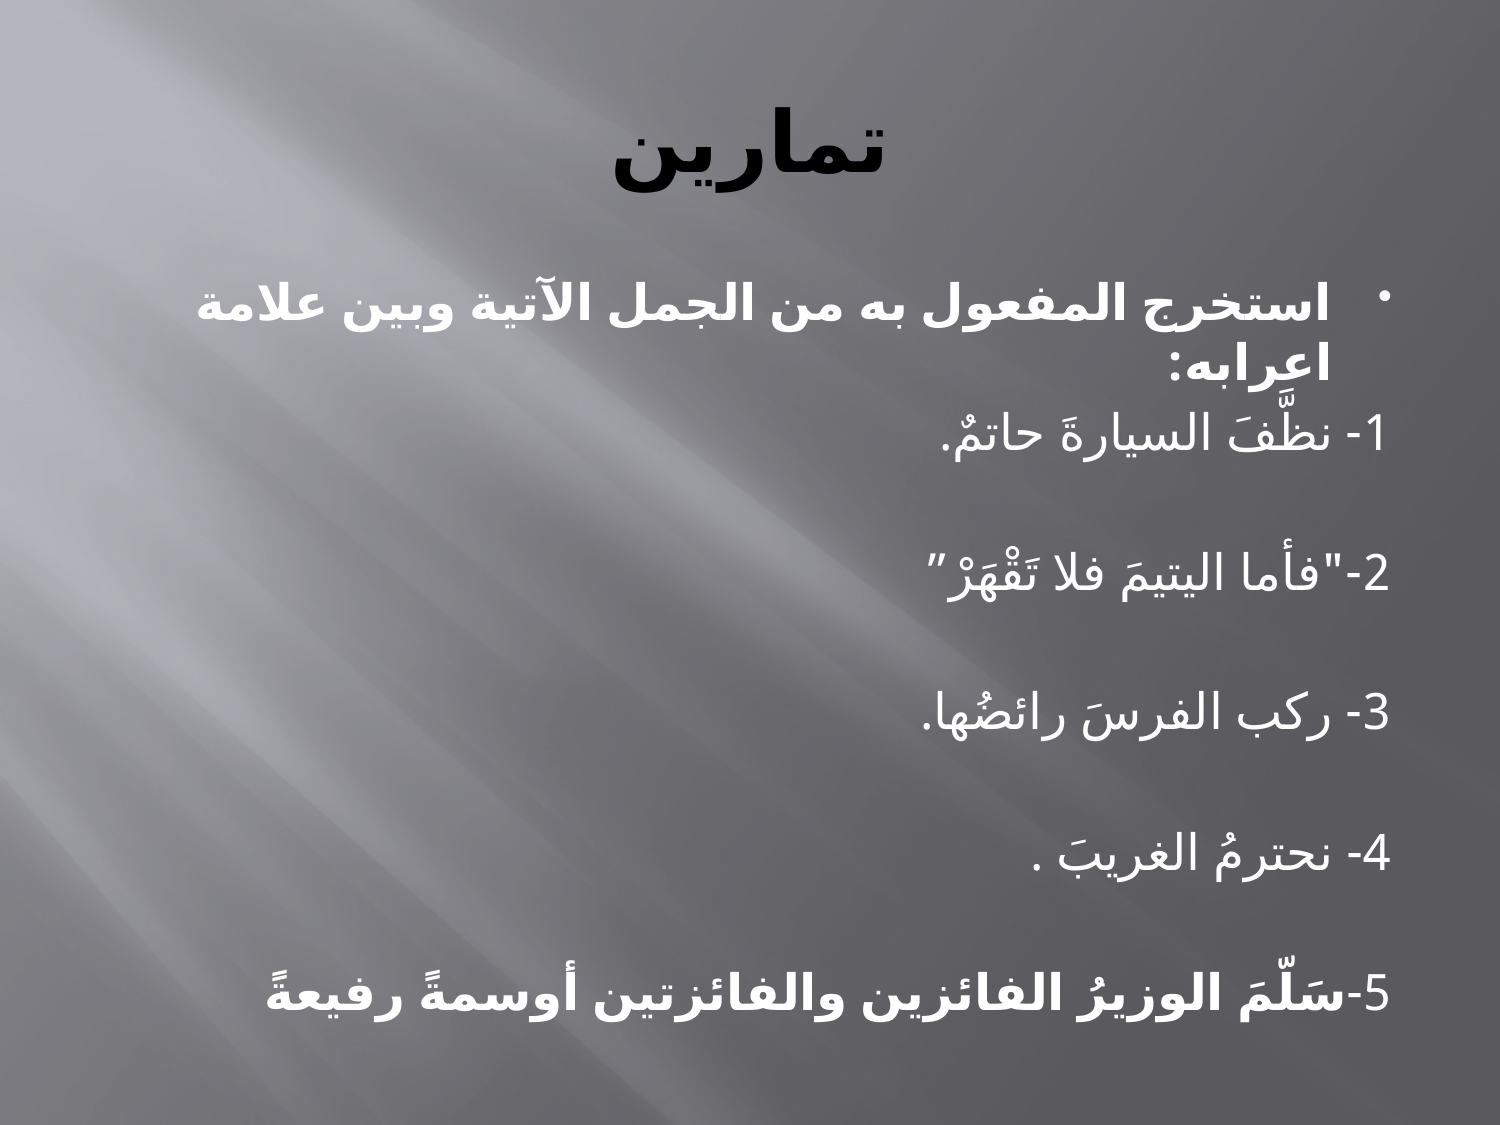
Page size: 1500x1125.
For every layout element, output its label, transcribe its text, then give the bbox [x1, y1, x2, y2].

list استخرج المفعول به من الجمل الآتية وبين علامة اعرابه: 1- نظَّفَ السيارةَ حاتمٌ. 2-"فأما اليتيمَ فلا تَقْهَرْ” 3- ركب الفرسَ رائضُها. 4- نحترمُ الغريبَ . 5-سَلّمَ الوزيرُ الفائزين والفائزتين أوسمةً رفيعةً [75, 262, 1425, 1035]
title تمارين [75, 45, 1425, 233]
